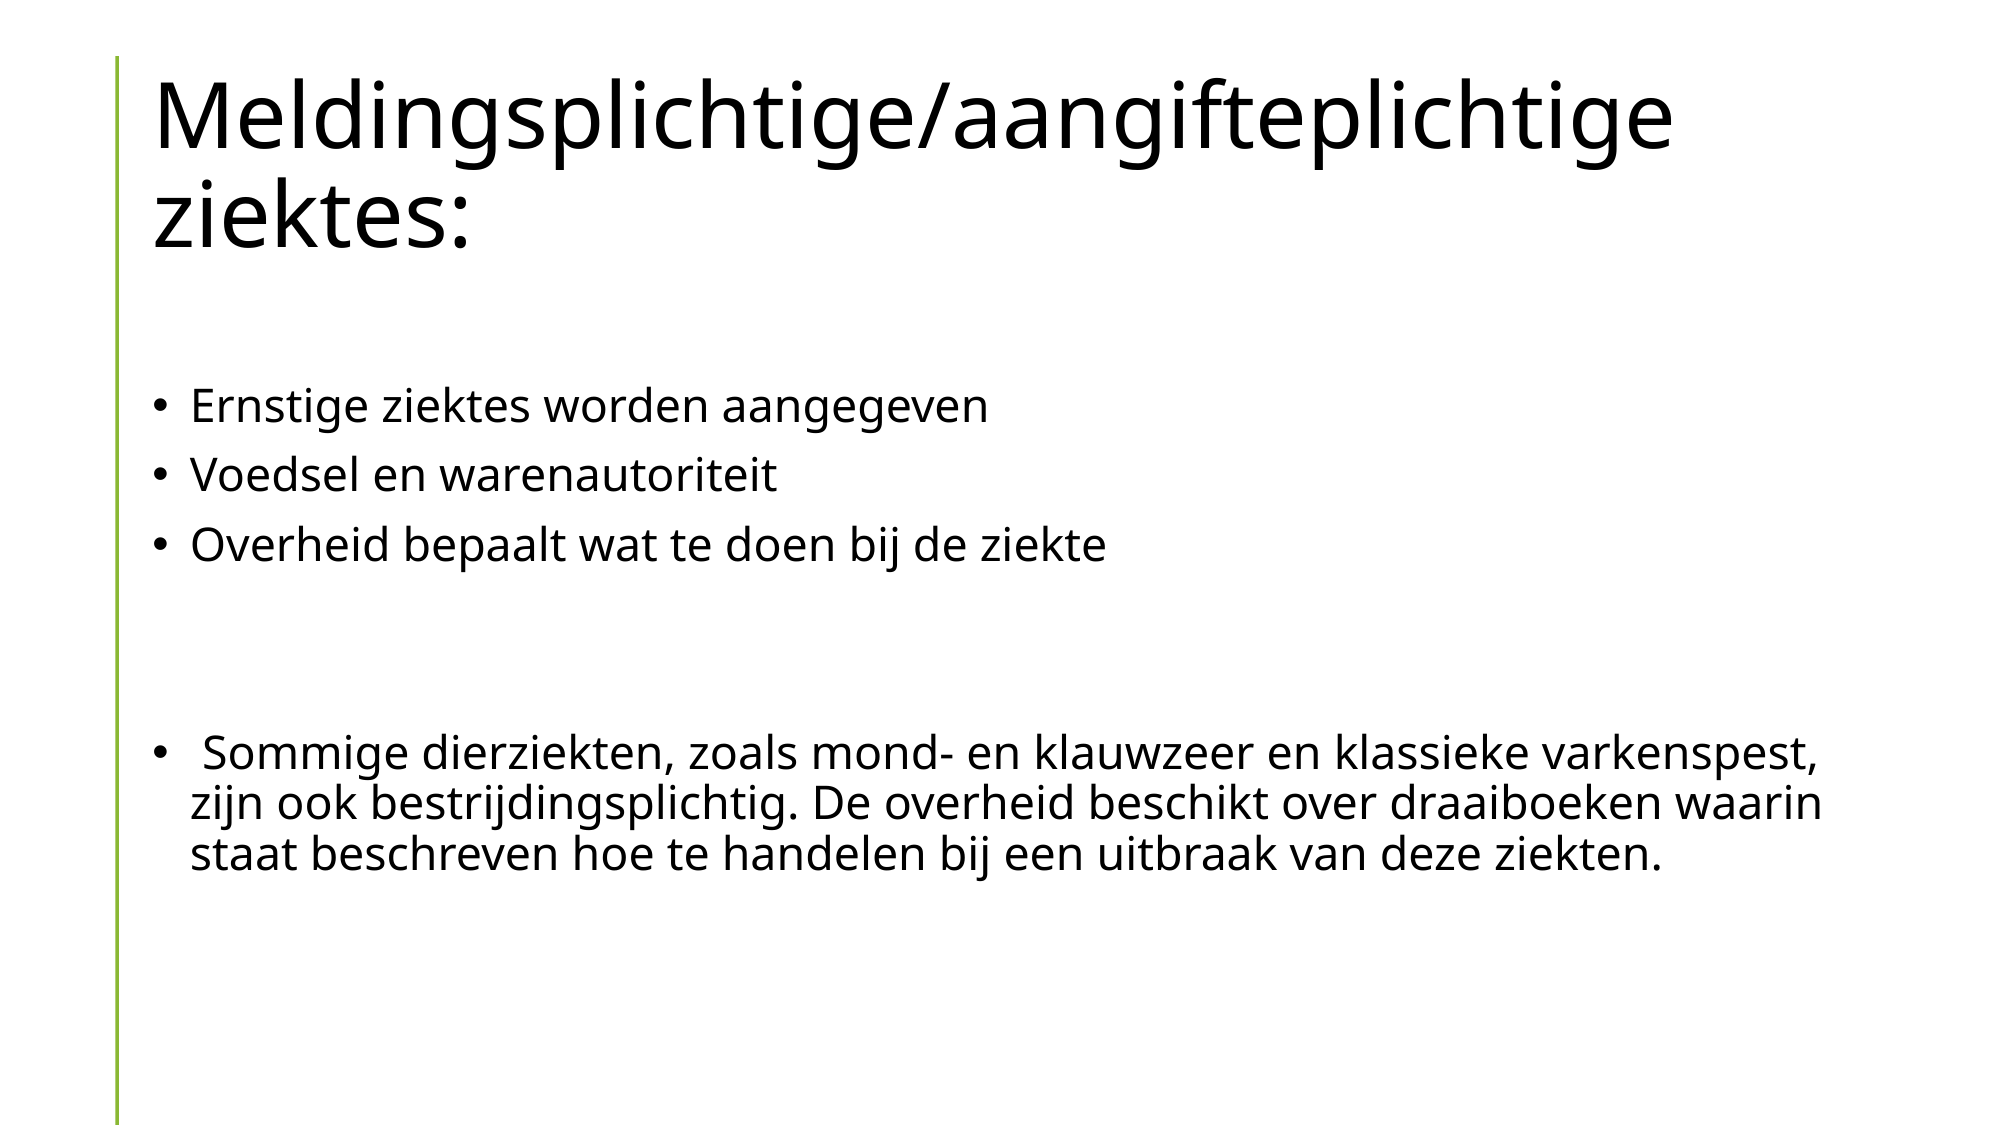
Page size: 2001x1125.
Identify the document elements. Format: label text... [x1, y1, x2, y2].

title Meldingsplichtige/aangifteplichtige ziektes: [137, 59, 1863, 278]
list Ernstige ziektes worden aangegeven Voedsel en warenautoriteit Overheid bepaalt wat te doen bij de ziekte Sommige dierziekten, zoals mond- en klauwzeer en klassieke varkenspest, zijn ook bestrijdingsplichtig. De overheid beschikt over draaiboeken waarin staat beschreven hoe te handelen bij een uitbraak van deze ziekten. [137, 299, 1863, 1014]
